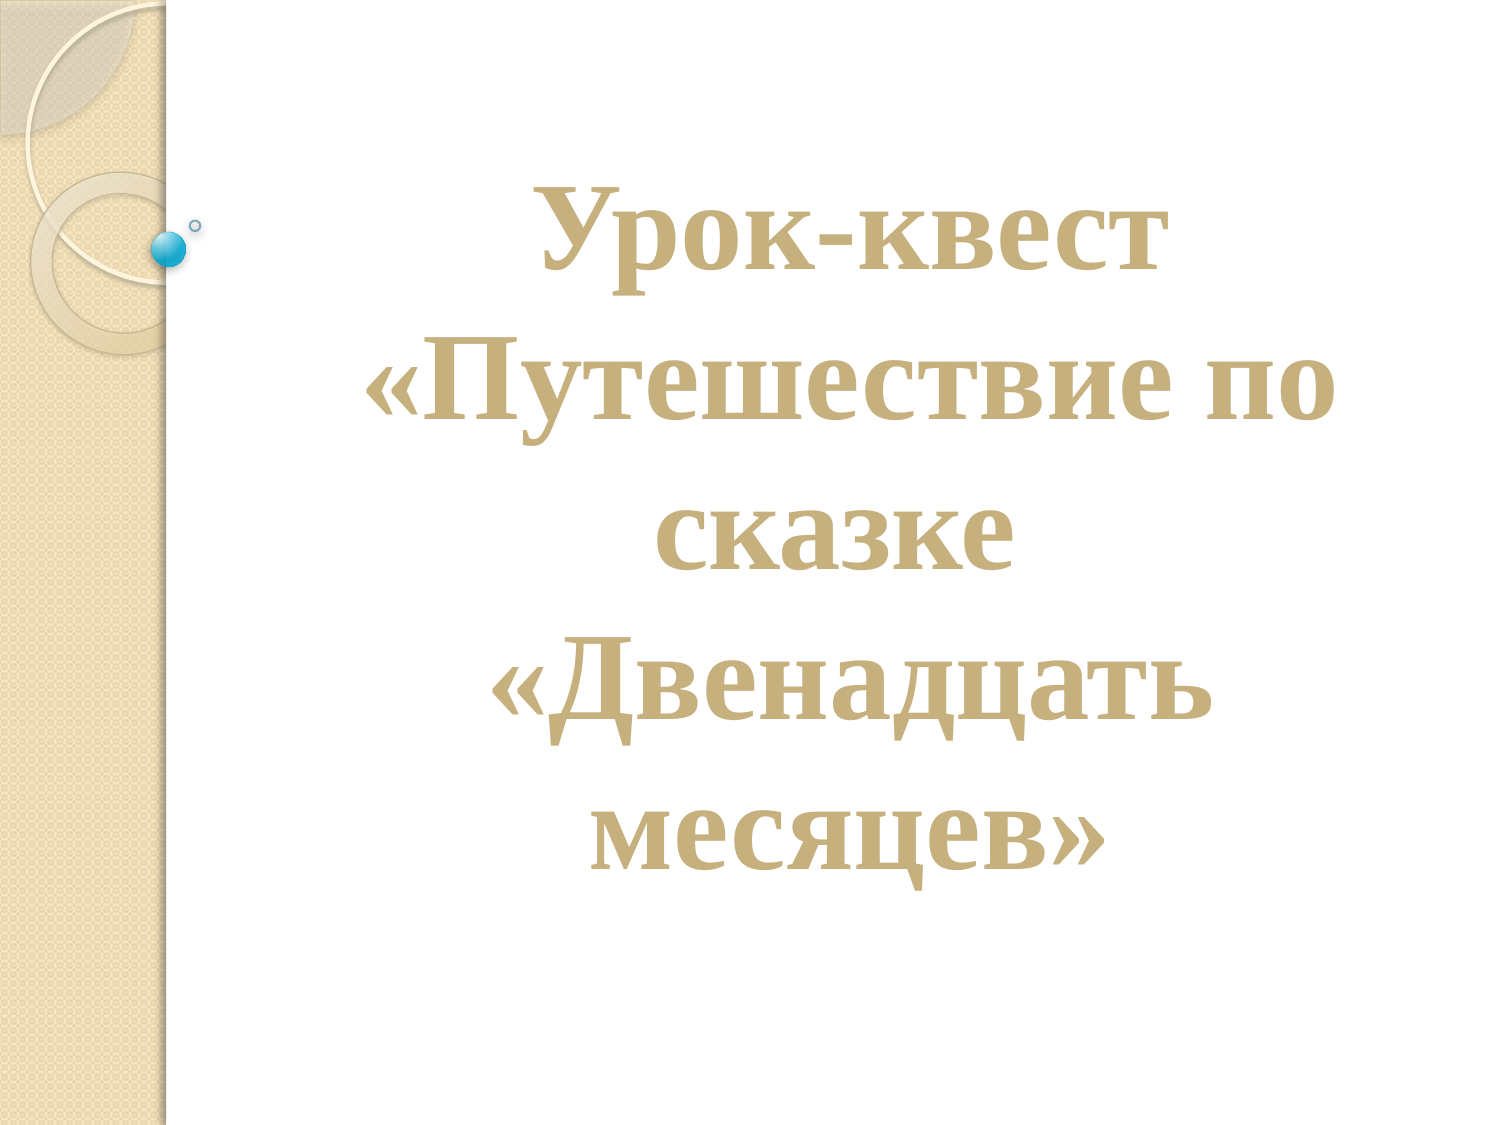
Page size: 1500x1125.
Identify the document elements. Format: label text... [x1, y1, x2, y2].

text_box Урок-квест «Путешествие по сказке «Двенадцать месяцев» [312, 137, 1388, 902]
